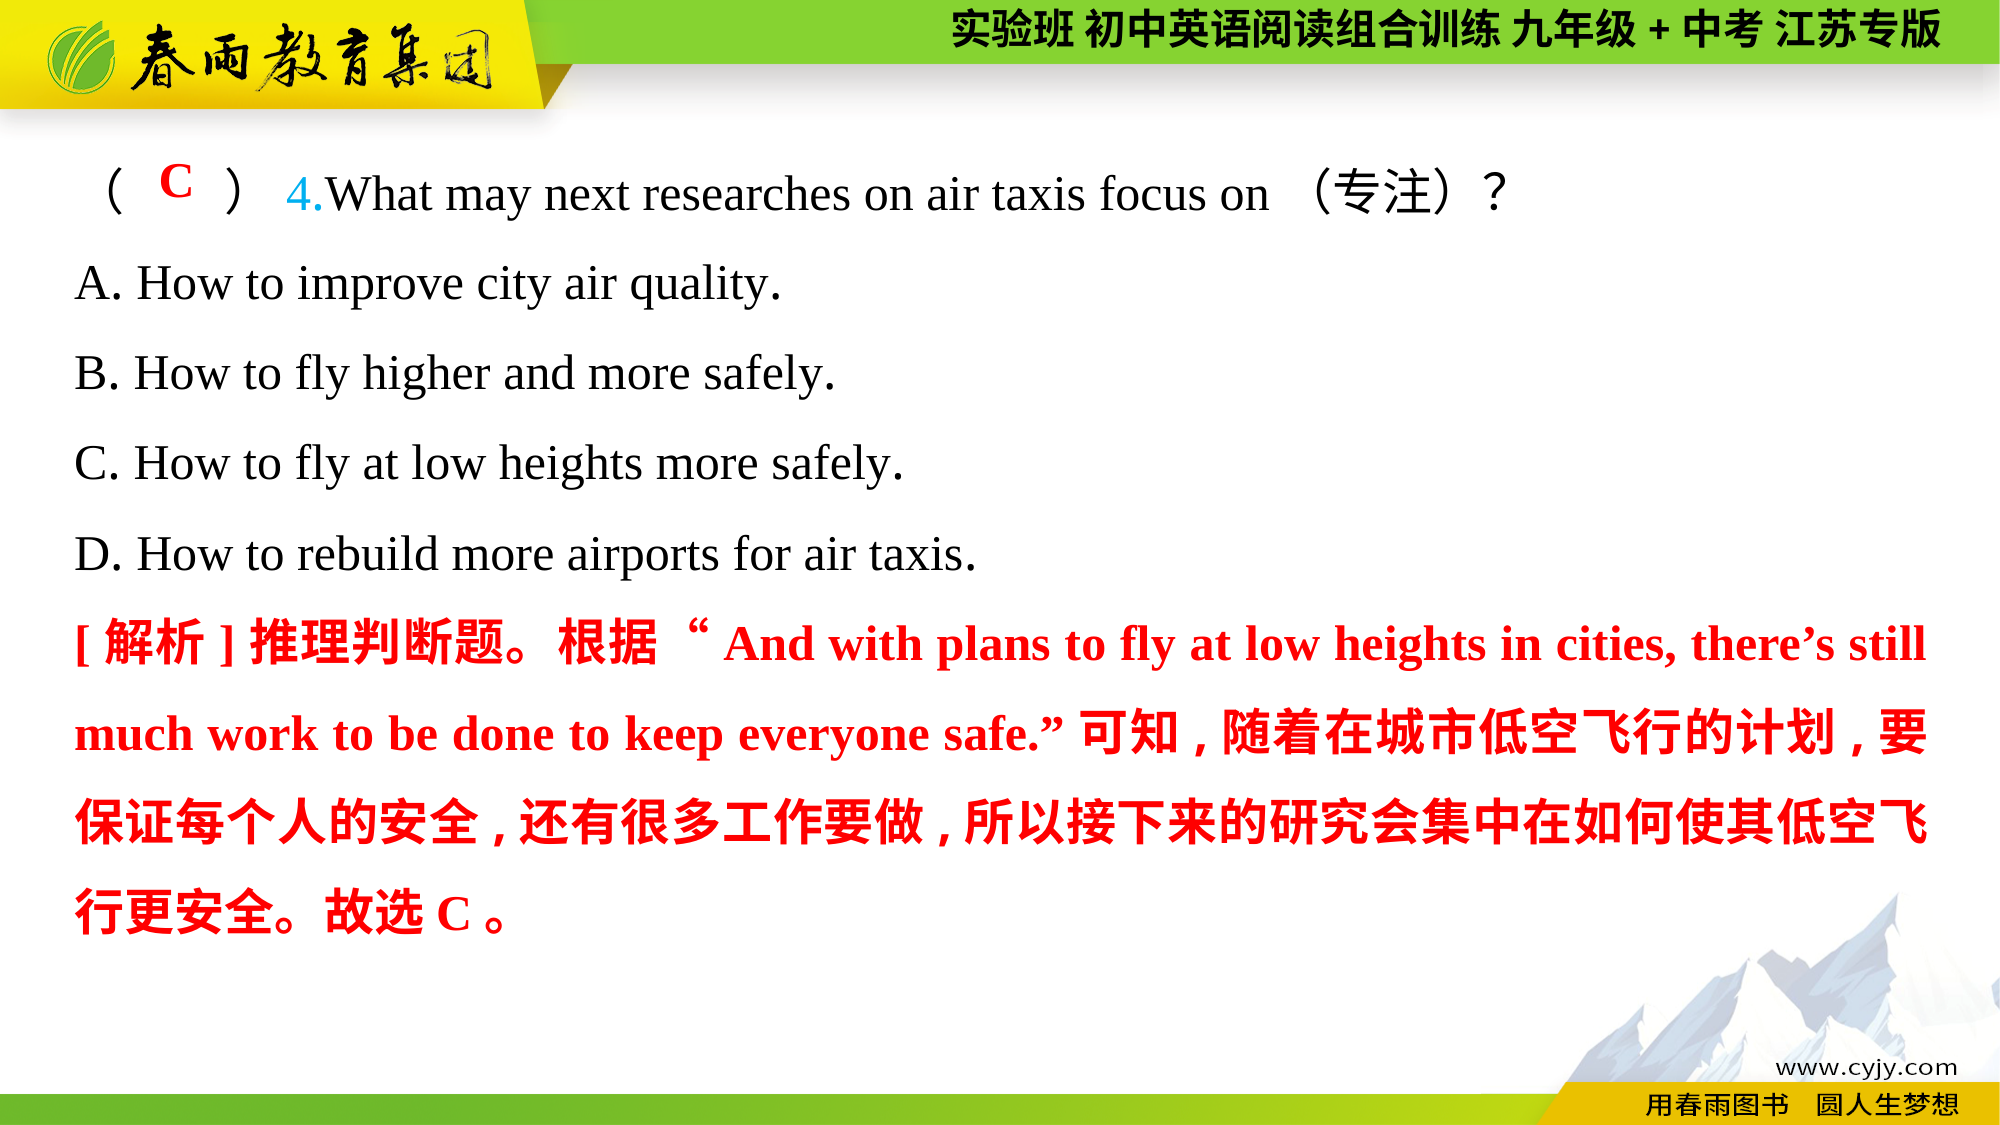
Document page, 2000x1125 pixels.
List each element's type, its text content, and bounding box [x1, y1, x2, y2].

text_box C [143, 140, 210, 216]
list （ ）4.What may next researches on air taxis focus on（专注）？ A. How to improve city air quality. B. How to fly higher and more safely. C. How to fly at low heights more safely. D. How to rebuild more airports for air taxis. [59, 122, 1944, 573]
text_box [解析]推理判断题。根据“And with plans to fly at low heights in cities, there’s still much work to be done to keep everyone safe.”可知,随着在城市低空飞行的计划,要保证每个人的安全,还有很多工作要做,所以接下来的研究会集中在如何使其低空飞行更安全。故选C。 [59, 573, 1944, 949]
picture [0, 0, 2000, 1125]
